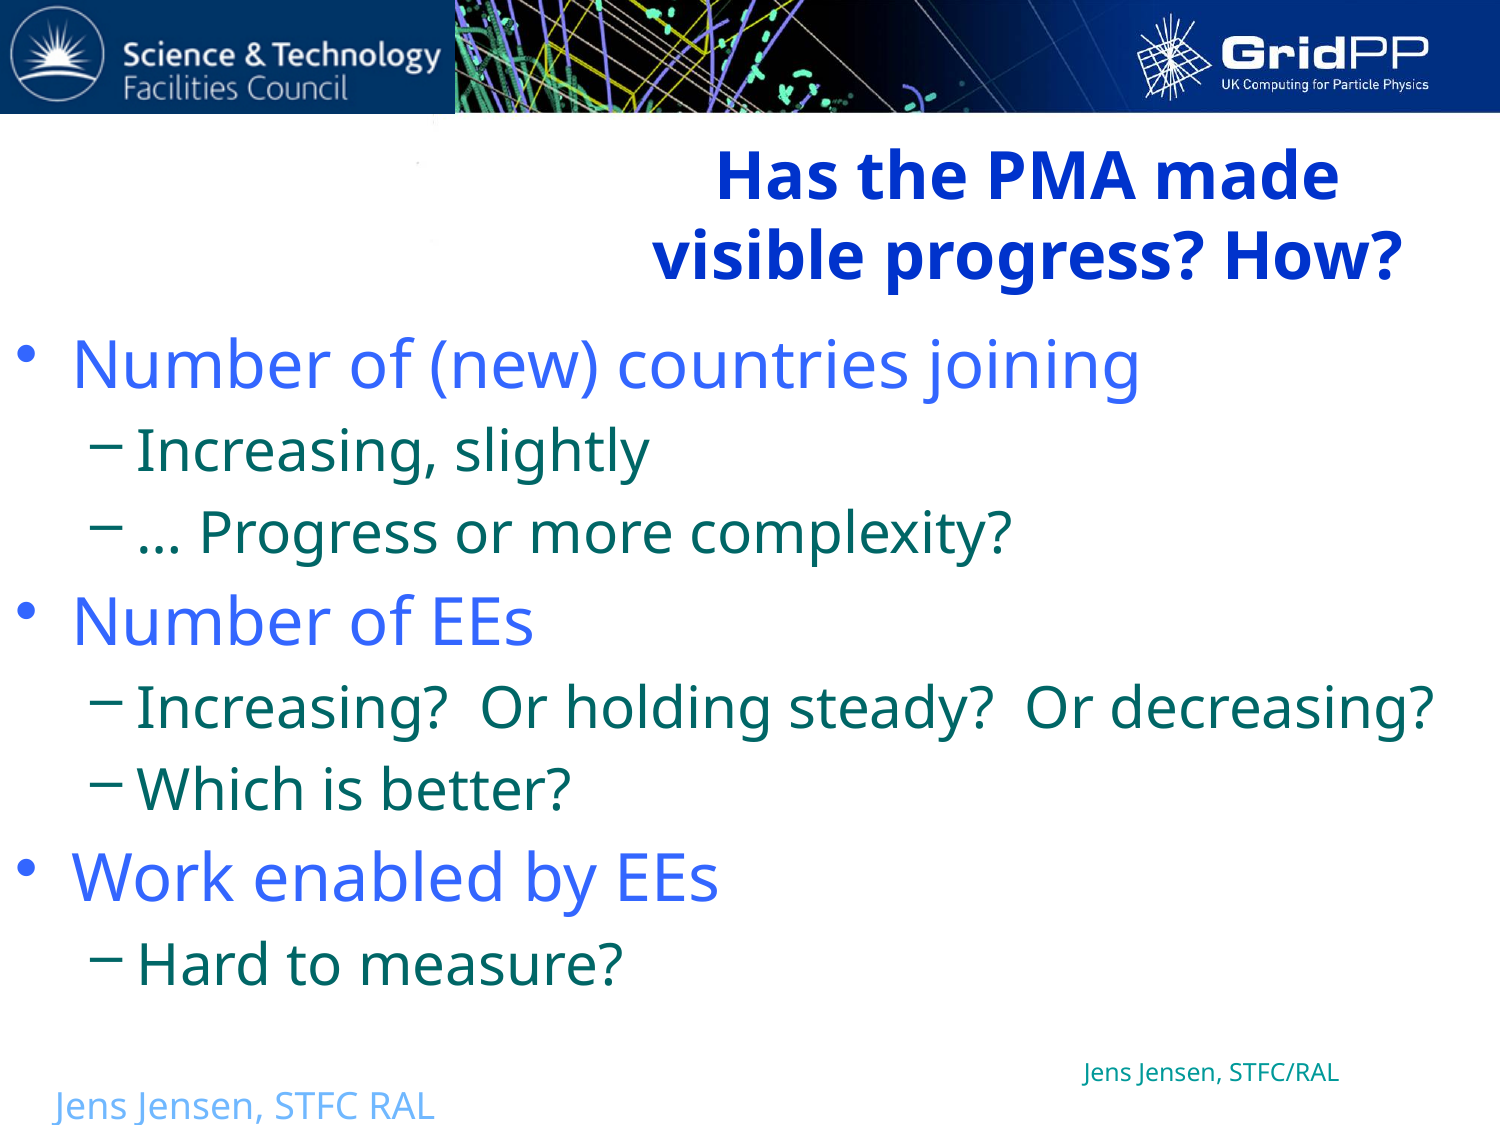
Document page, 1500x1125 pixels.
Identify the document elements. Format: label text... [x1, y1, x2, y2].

picture [0, 0, 1500, 314]
list Number of (new) countries joining Increasing, slightly … Progress or more complexity? Number of EEs Increasing? Or holding steady? Or decreasing? Which is better? Work enabled by EEs Hard to measure? [0, 314, 1500, 1036]
picture [0, 1036, 1500, 1125]
title Has the PMA made visible progress? How? [584, 125, 1473, 301]
